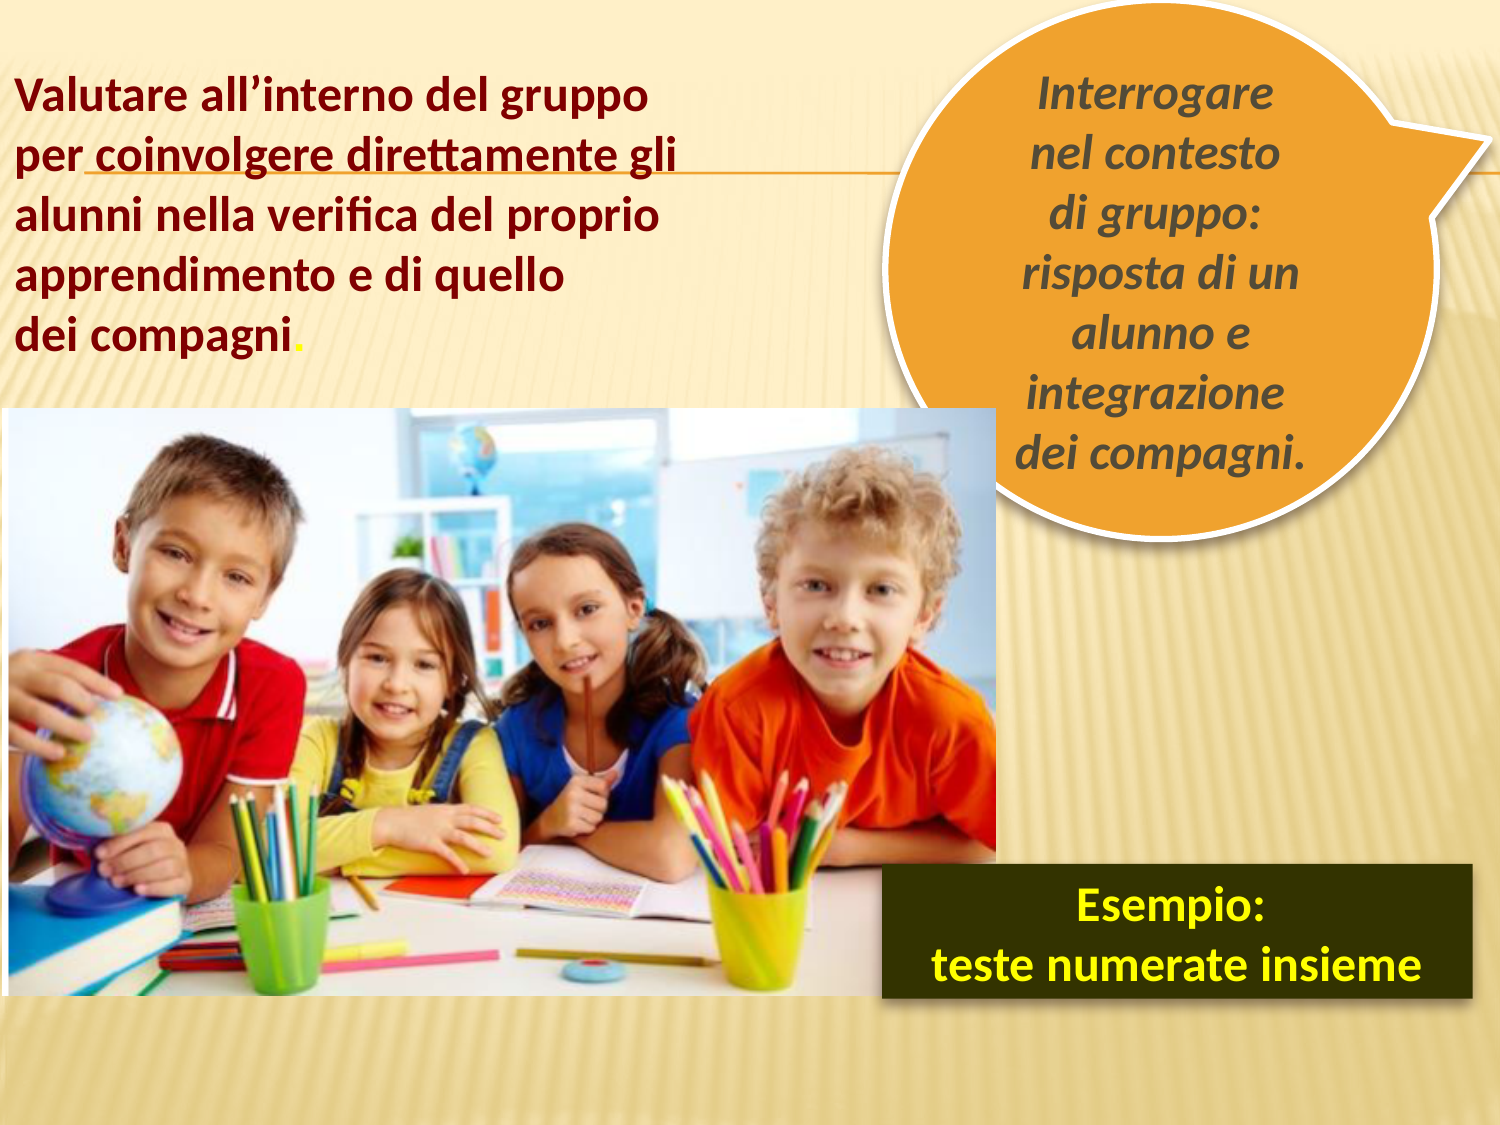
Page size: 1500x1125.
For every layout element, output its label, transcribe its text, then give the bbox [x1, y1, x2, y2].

text_box Interrogare nel contesto di gruppo: risposta di un alunno e integrazione dei compagni. [882, 0, 1493, 543]
text_box Valutare all’interno del gruppo per coinvolgere direttamente gli alunni nella verifica del proprio apprendimento e di quello dei compagni. [0, 54, 776, 370]
picture [1, 408, 996, 996]
text_box Esempio: teste numerate insieme [1004, 863, 1473, 999]
